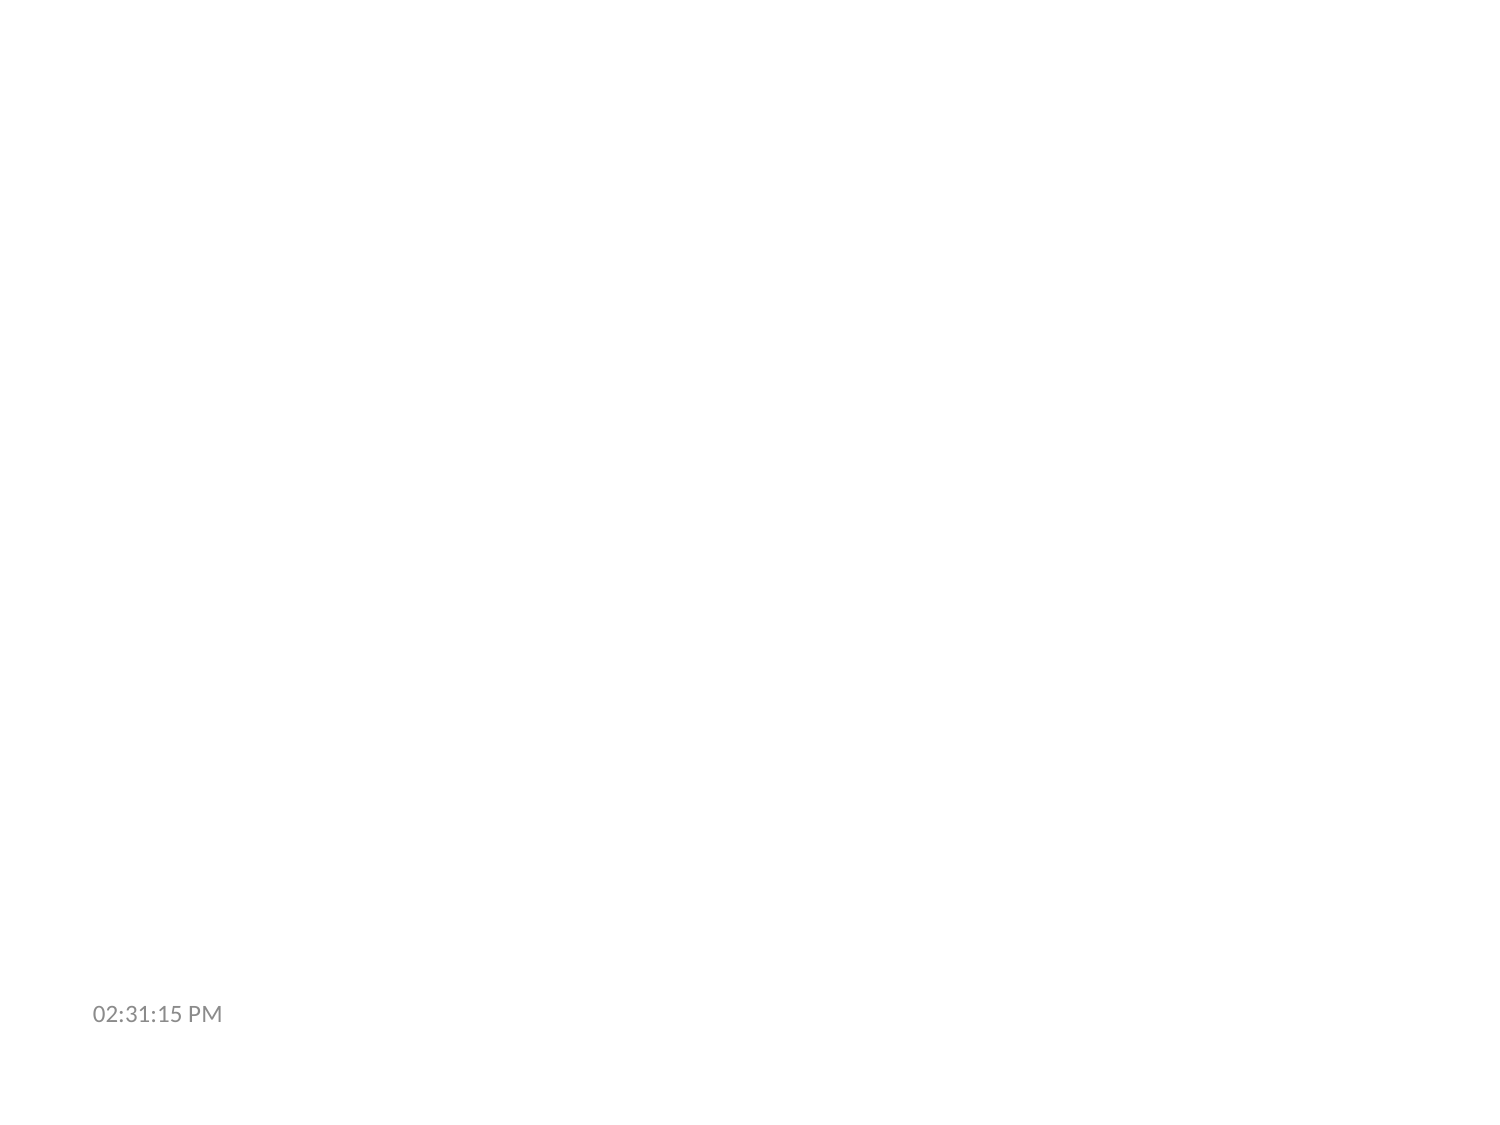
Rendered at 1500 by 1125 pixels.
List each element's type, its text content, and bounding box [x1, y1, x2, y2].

text_box 3:35:09 PM [77, 982, 428, 1043]
